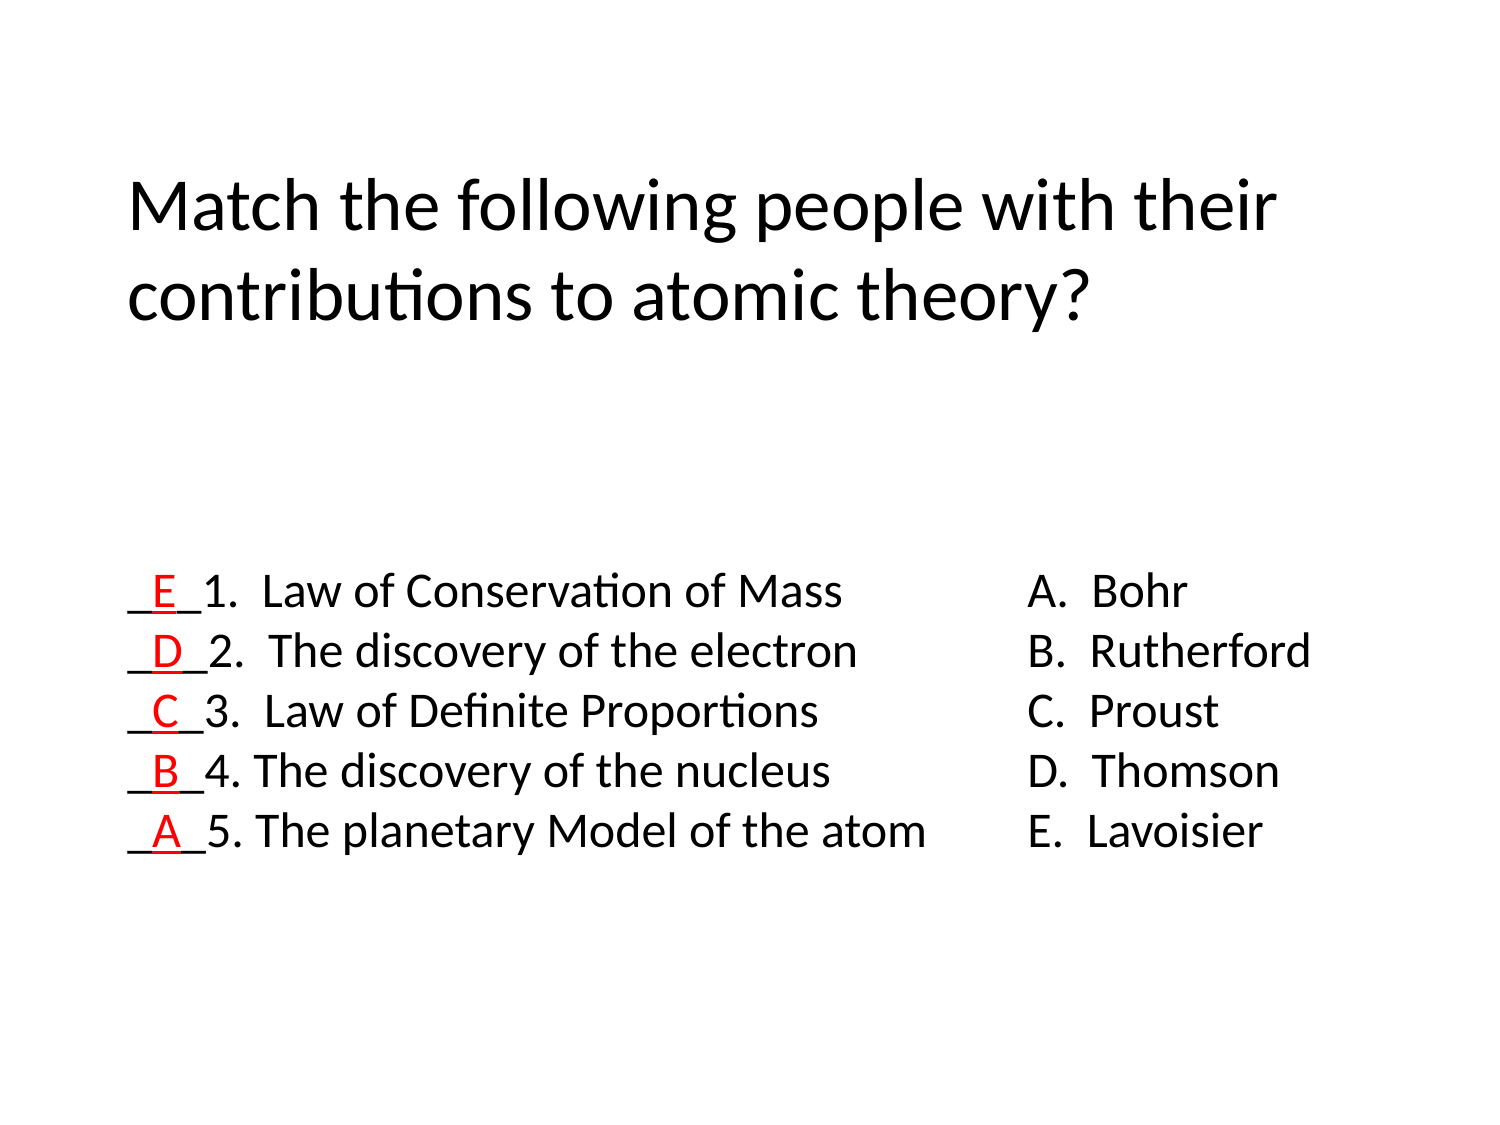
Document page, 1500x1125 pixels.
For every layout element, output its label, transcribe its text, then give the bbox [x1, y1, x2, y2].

title Match the following people with their contributions to atomic theory? [112, 125, 1388, 367]
text_box _E_1. Law of Conservation of Mass A. Bohr _D_2. The discovery of the electron B. Rutherford _C_3. Law of Definite Proportions C. Proust _B_4. The discovery of the nucleus D. Thomson _A_5. The planetary Model of the atom E. Lavoisier [112, 549, 1463, 865]
